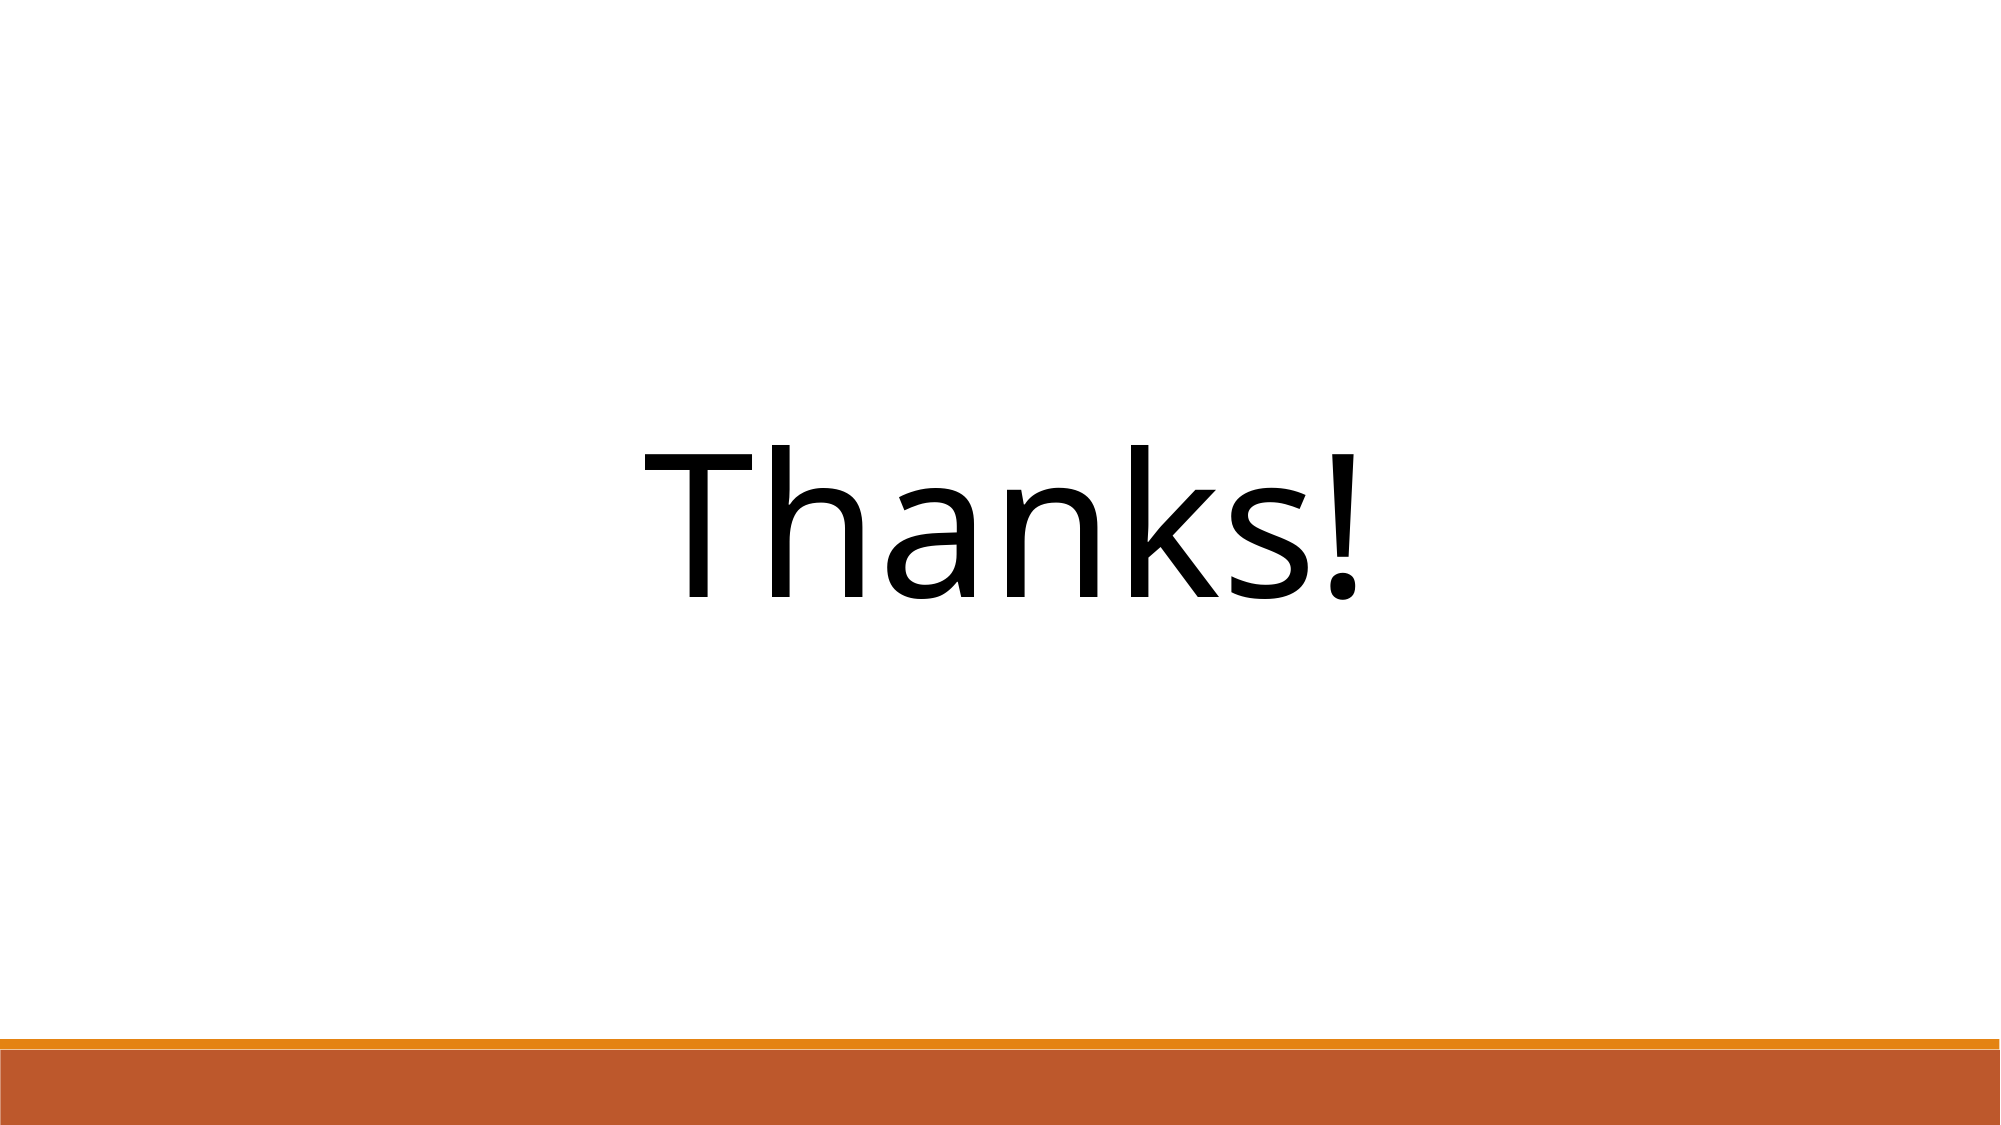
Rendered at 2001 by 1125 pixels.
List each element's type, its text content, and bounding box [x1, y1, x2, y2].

text_box Thanks! [629, 390, 1386, 646]
